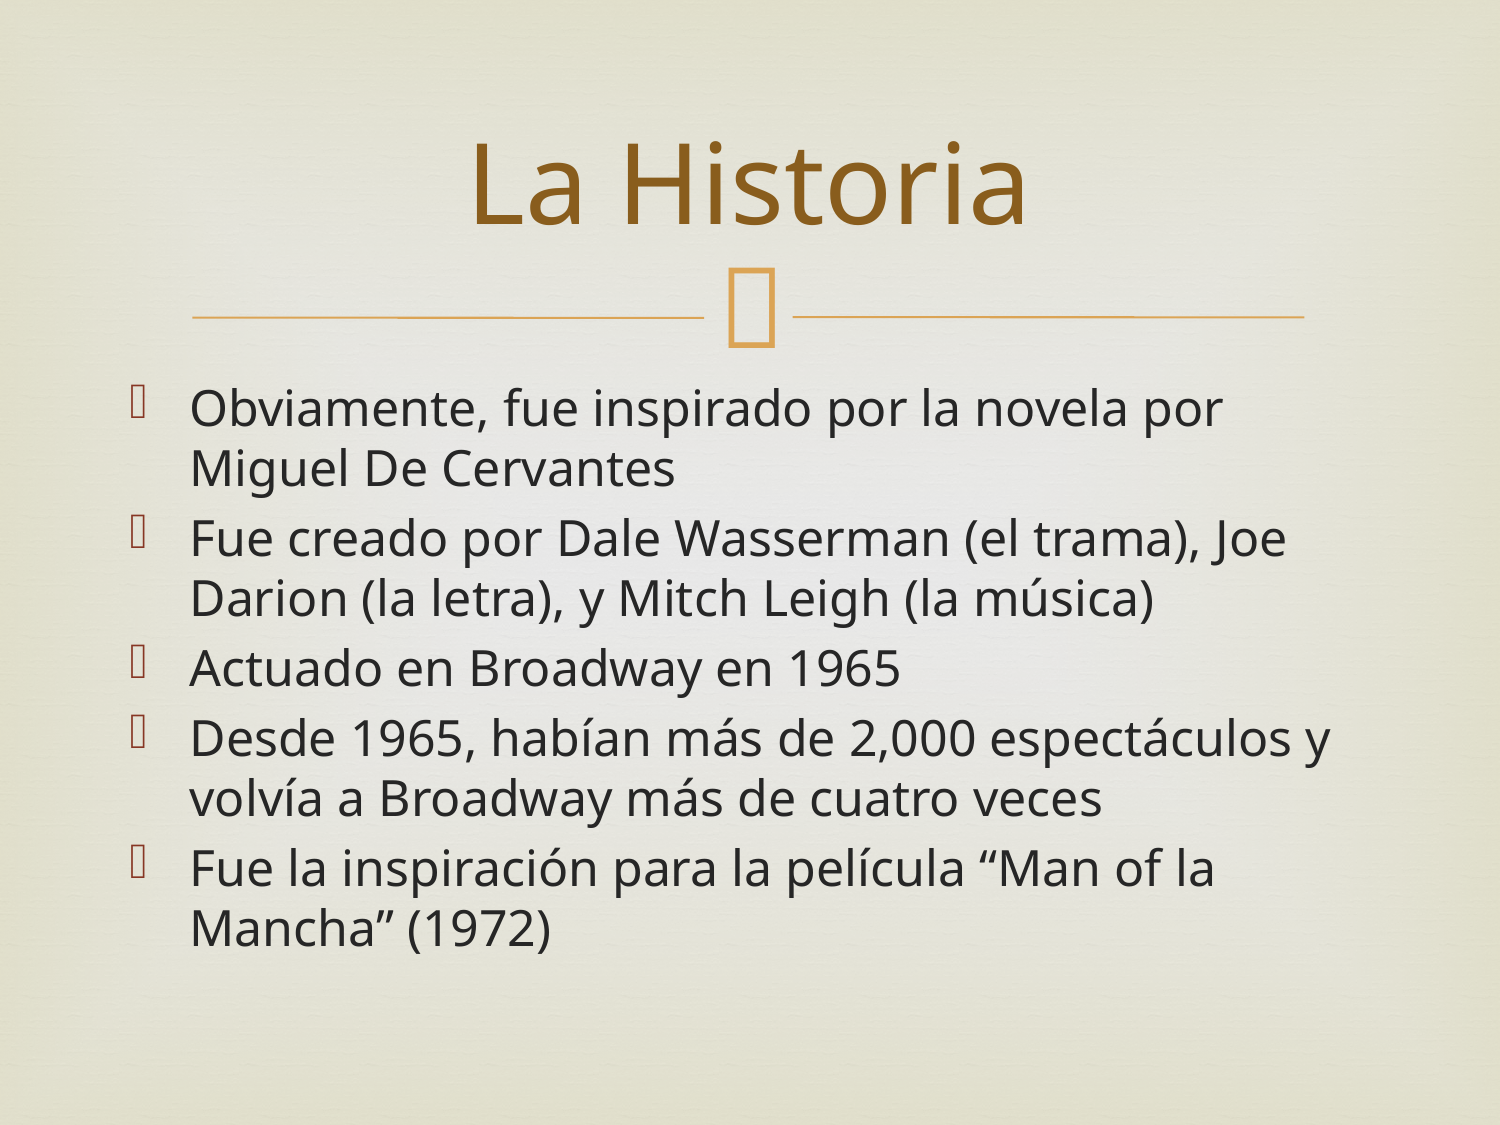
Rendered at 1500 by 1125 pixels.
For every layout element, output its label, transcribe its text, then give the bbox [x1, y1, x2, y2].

list Obviamente, fue inspirado por la novela por Miguel De Cervantes Fue creado por Dale Wasserman (el trama), Joe Darion (la letra), y Mitch Leigh (la música) Actuado en Broadway en 1965 Desde 1965, habían más de 2,000 espectáculos y volvía a Broadway más de cuatro veces Fue la inspiración para la película “Man of la Mancha” (1972) [114, 368, 1386, 1005]
title La Historia [112, 93, 1386, 267]
